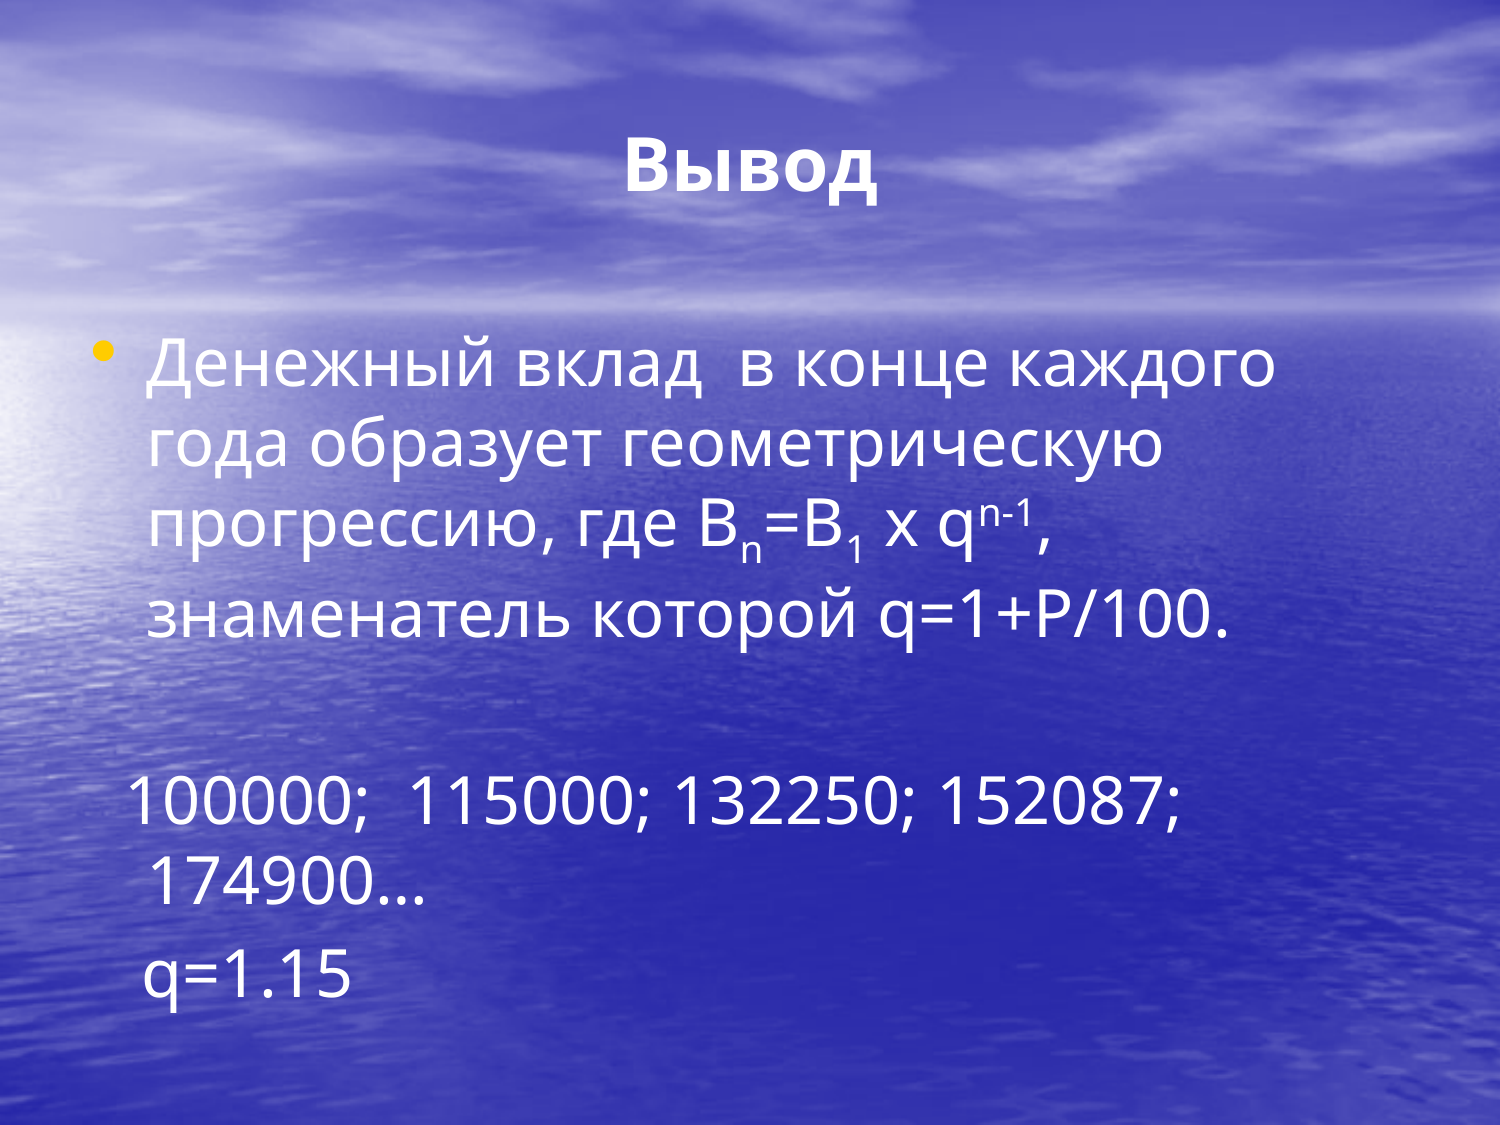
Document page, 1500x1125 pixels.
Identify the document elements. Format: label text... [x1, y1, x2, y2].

title Вывод [74, 47, 1426, 276]
list Денежный вклад в конце каждого года образует геометрическую прогрессию, где Bn=B1 x qn-1, знаменатель которой q=1+P/100. 100000; 115000; 132250; 152087; 174900… q=1.15 [74, 312, 1426, 1059]
